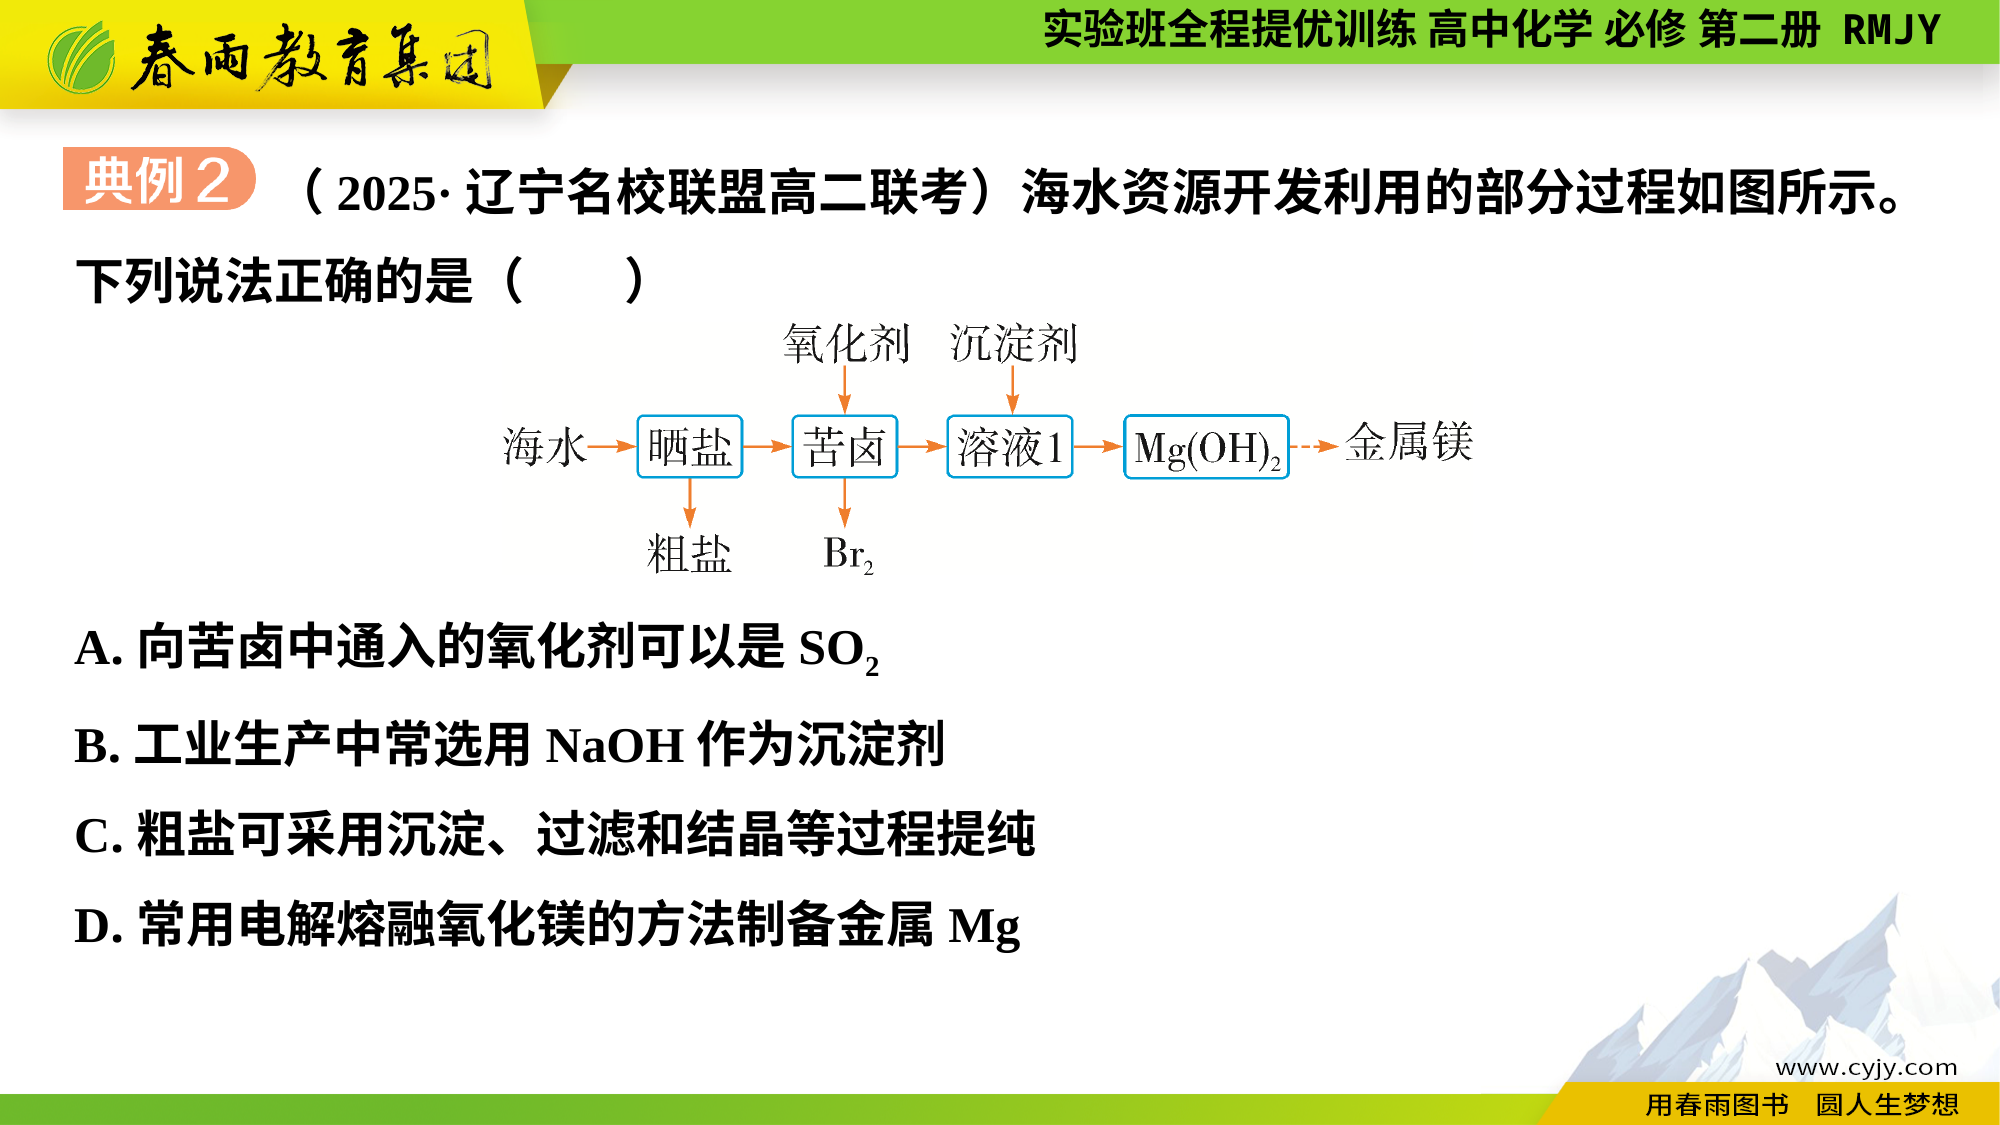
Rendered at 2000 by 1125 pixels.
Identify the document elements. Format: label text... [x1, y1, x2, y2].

picture [0, 0, 2000, 1125]
list （2025·辽宁名校联盟高二联考）海水资源开发利用的部分过程如图所示。下列说法正确的是（ ） A.向苦卤中通入的氧化剂可以是SO2 B.工业生产中常选用NaOH作为沉淀剂 C.粗盐可采用沉淀、过滤和结晶等过程提纯 D.常用电解熔融氧化镁的方法制备金属Mg [59, 122, 1944, 956]
